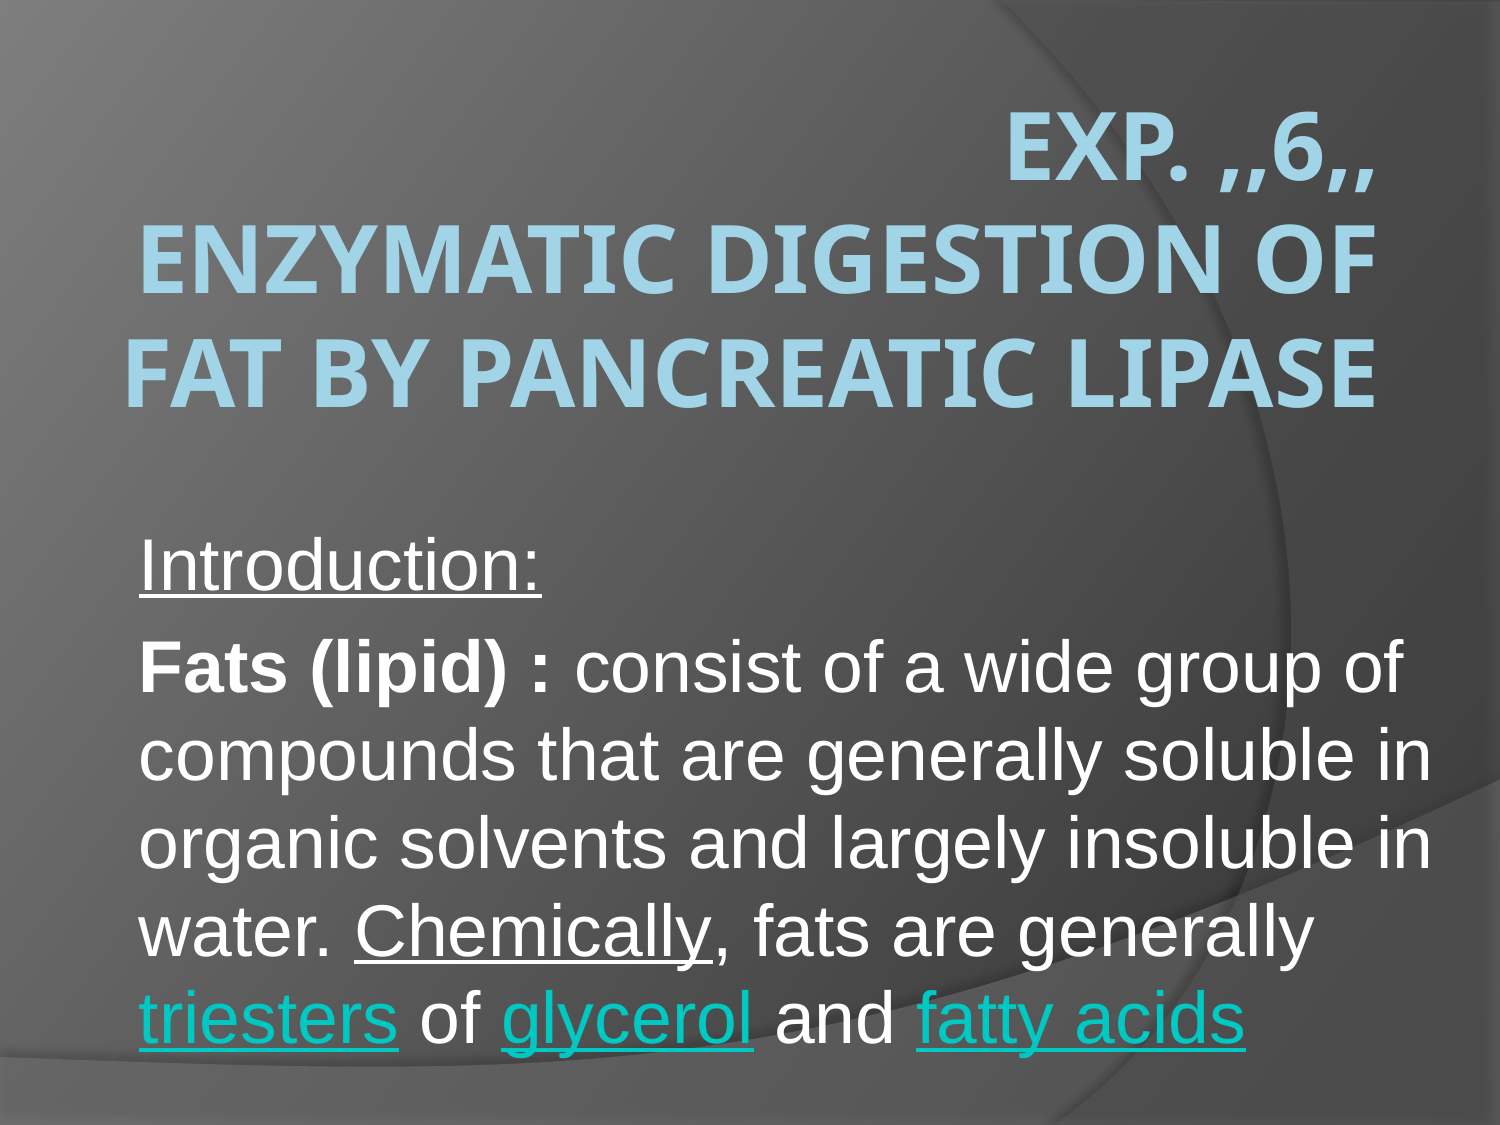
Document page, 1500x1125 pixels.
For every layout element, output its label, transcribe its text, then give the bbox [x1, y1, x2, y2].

subtitle Introduction: Fats (lipid) : consist of a wide group of compounds that are generally soluble in organic solvents and largely insoluble in water. Chemically, fats are generally triesters of glycerol and fatty acids [123, 503, 1447, 1059]
title Exp. ,,6,, Enzymatic digestion of fat by pancreatic lipase [112, 78, 1388, 551]
